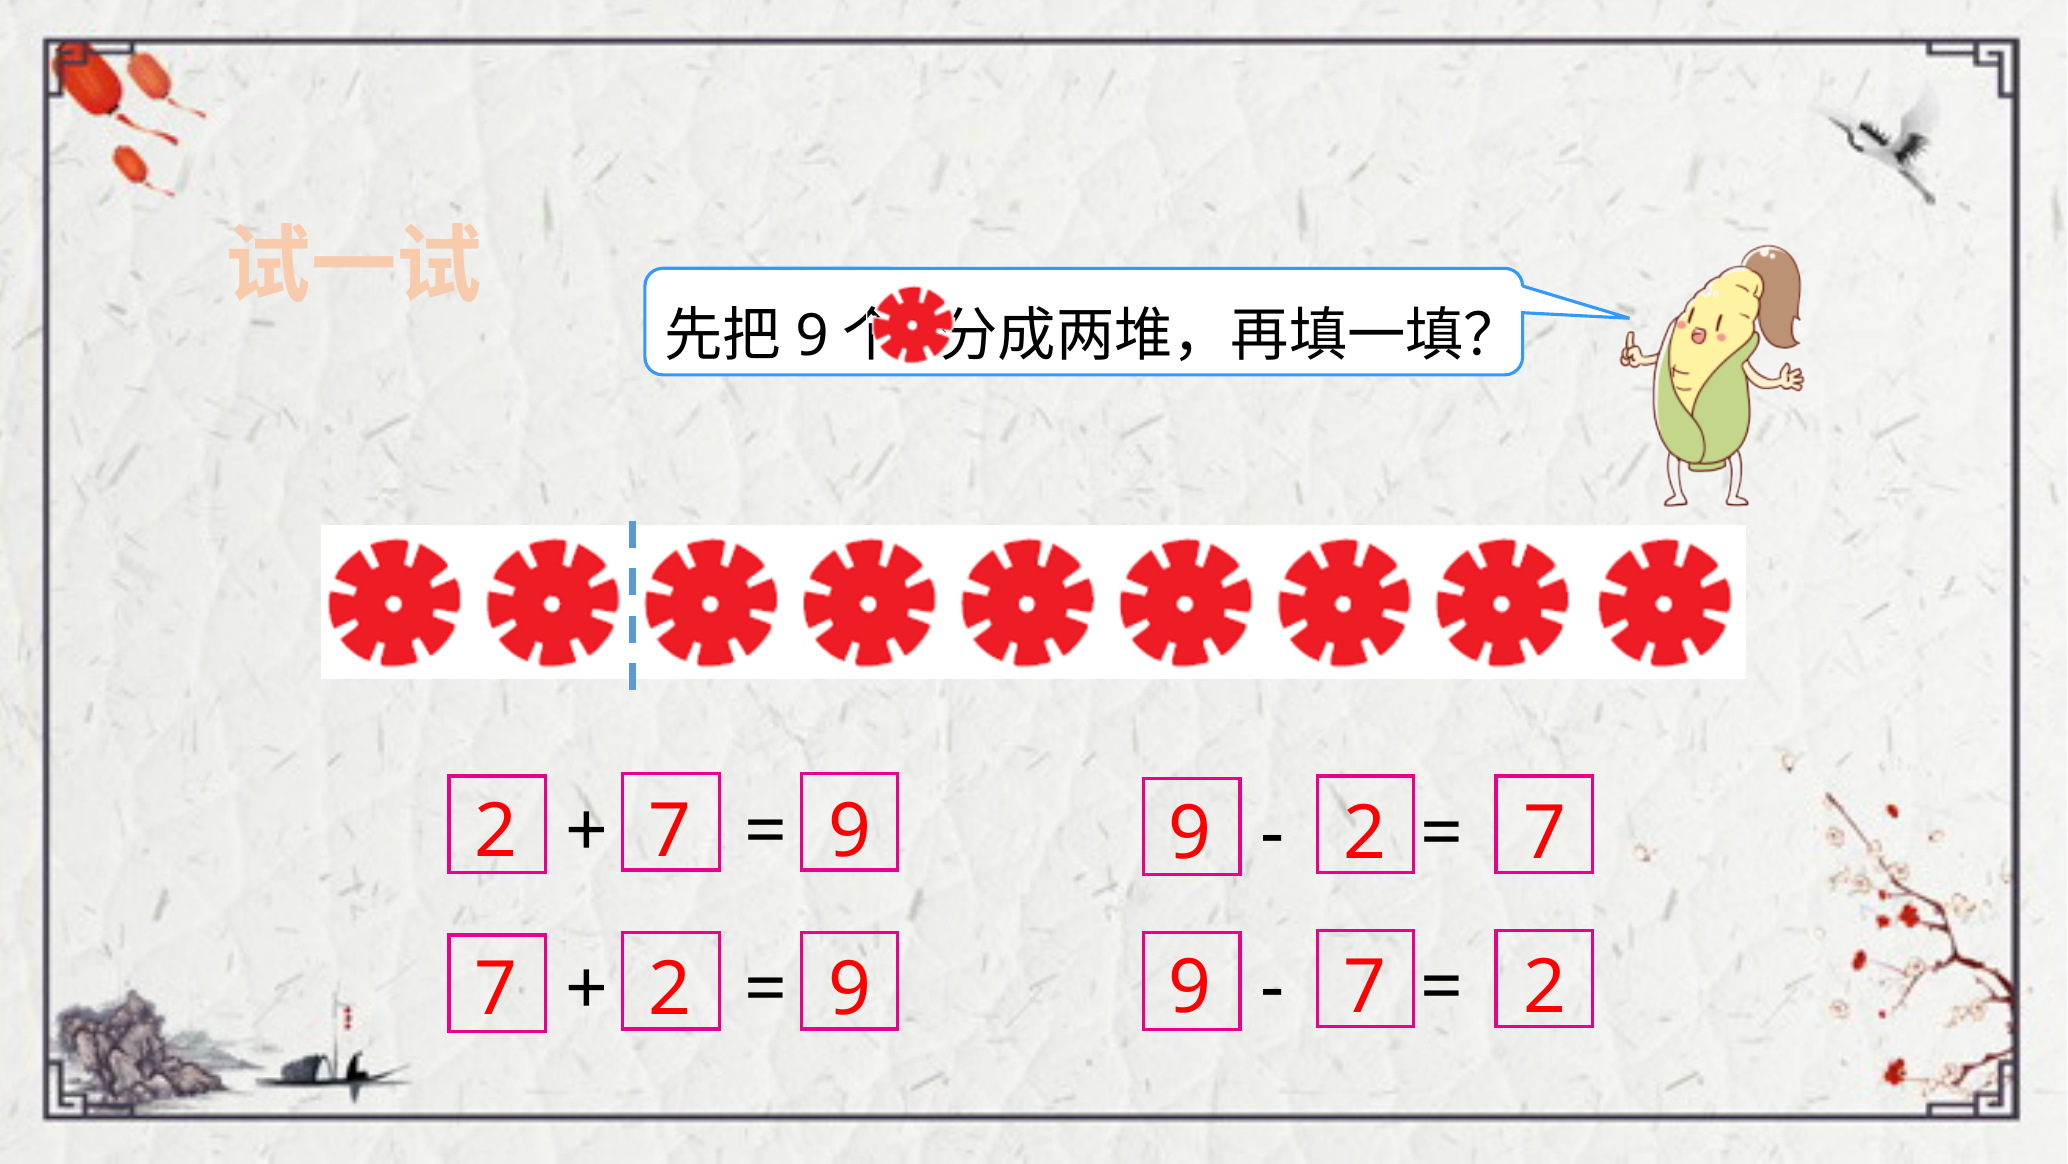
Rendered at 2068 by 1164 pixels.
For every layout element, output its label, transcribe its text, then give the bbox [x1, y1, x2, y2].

picture [0, 0, 2068, 1164]
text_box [1143, 930, 1608, 1037]
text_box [644, 241, 1821, 515]
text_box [448, 773, 914, 880]
text_box 试一试 [210, 202, 498, 320]
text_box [448, 932, 914, 1039]
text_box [1143, 775, 1608, 883]
